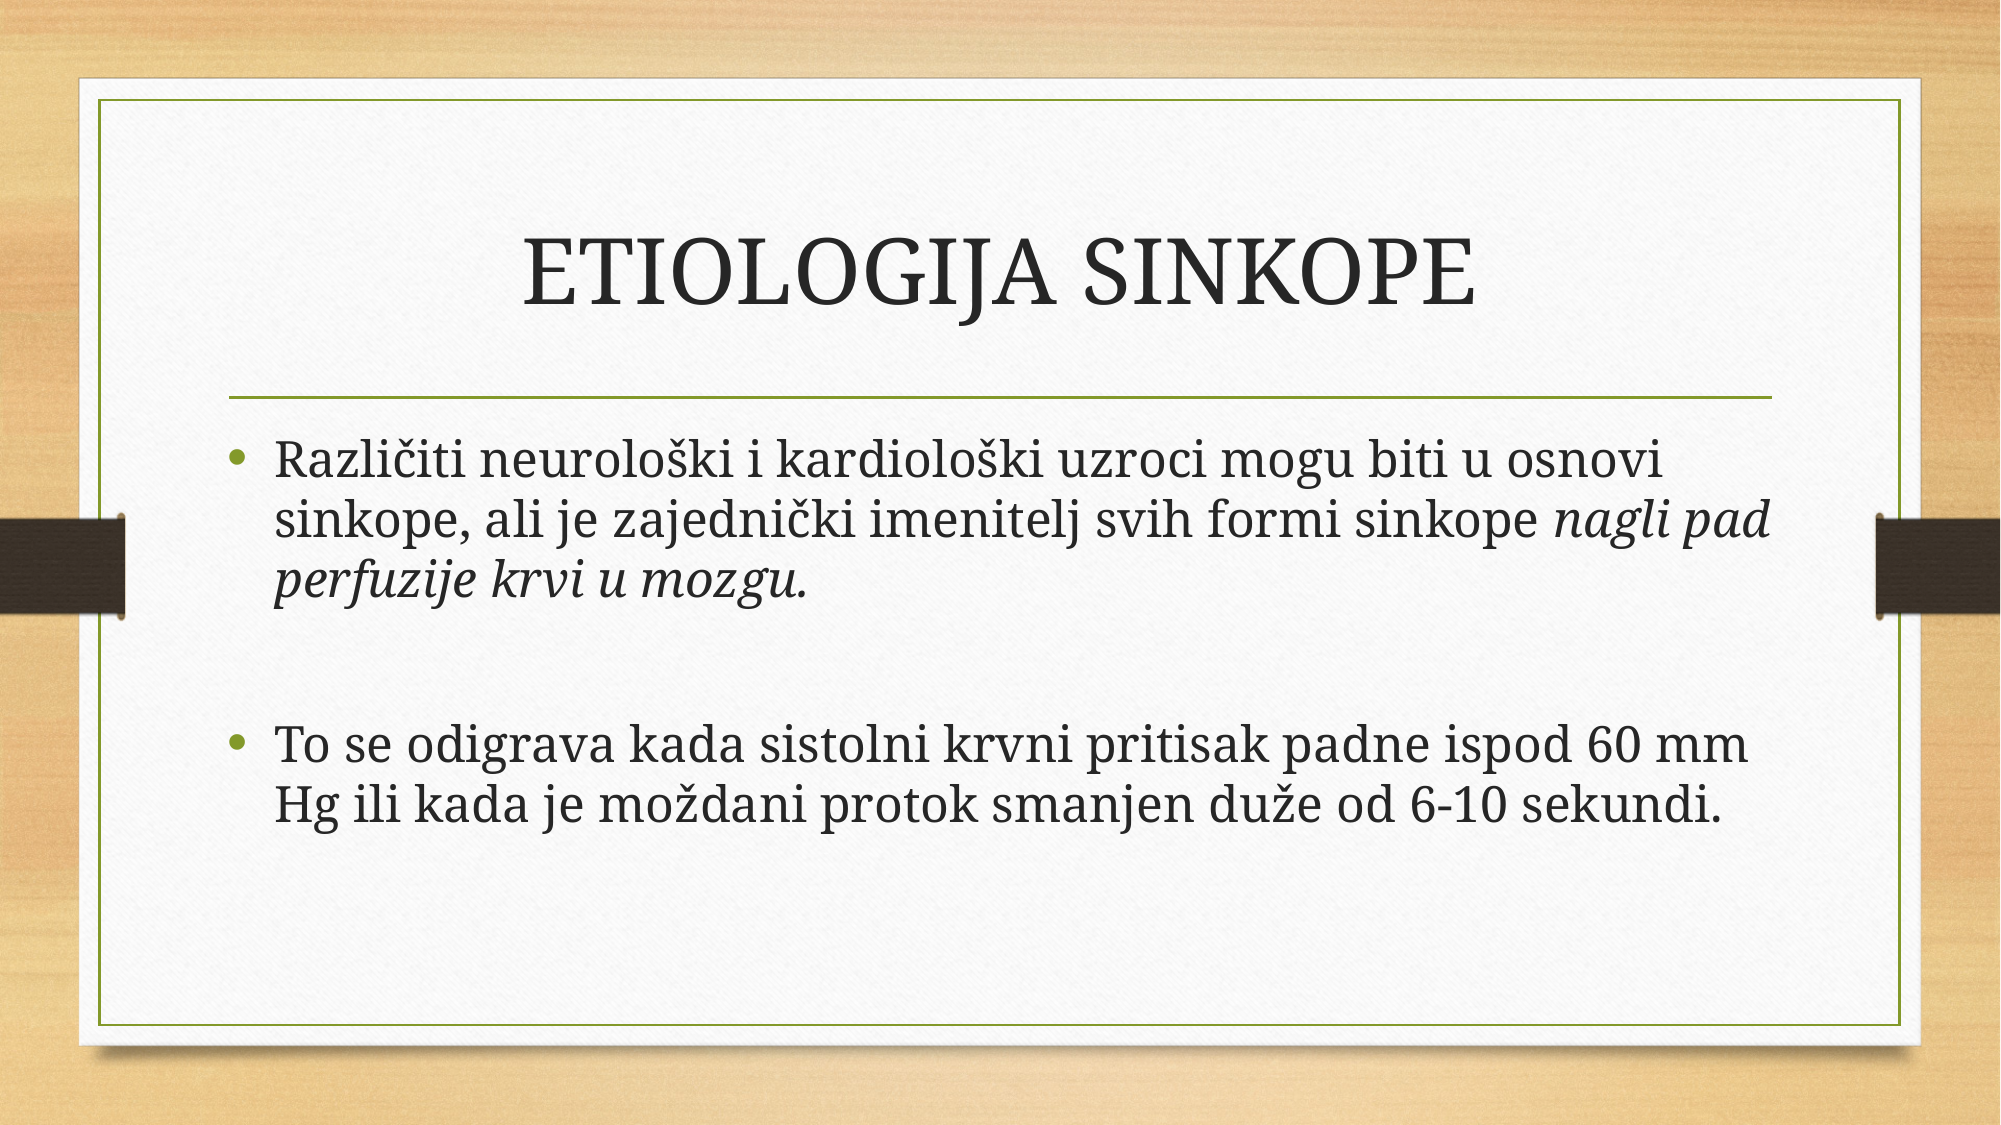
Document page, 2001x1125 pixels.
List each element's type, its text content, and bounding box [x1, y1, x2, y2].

list Različiti neurološki i kardiološki uzroci mogu biti u osnovi sinkope, ali je zajednički imenitelj svih formi sinkope nagli pad perfuzije krvi u mozgu. To se odigrava kada sistolni krvni pritisak padne ispod 60 mm Hg ili kada je moždani protok smanjen duže od 6-10 sekundi. [212, 419, 1788, 964]
picture [0, 0, 2001, 1125]
title ETIOLOGIJA SINKOPE [212, 161, 1788, 375]
